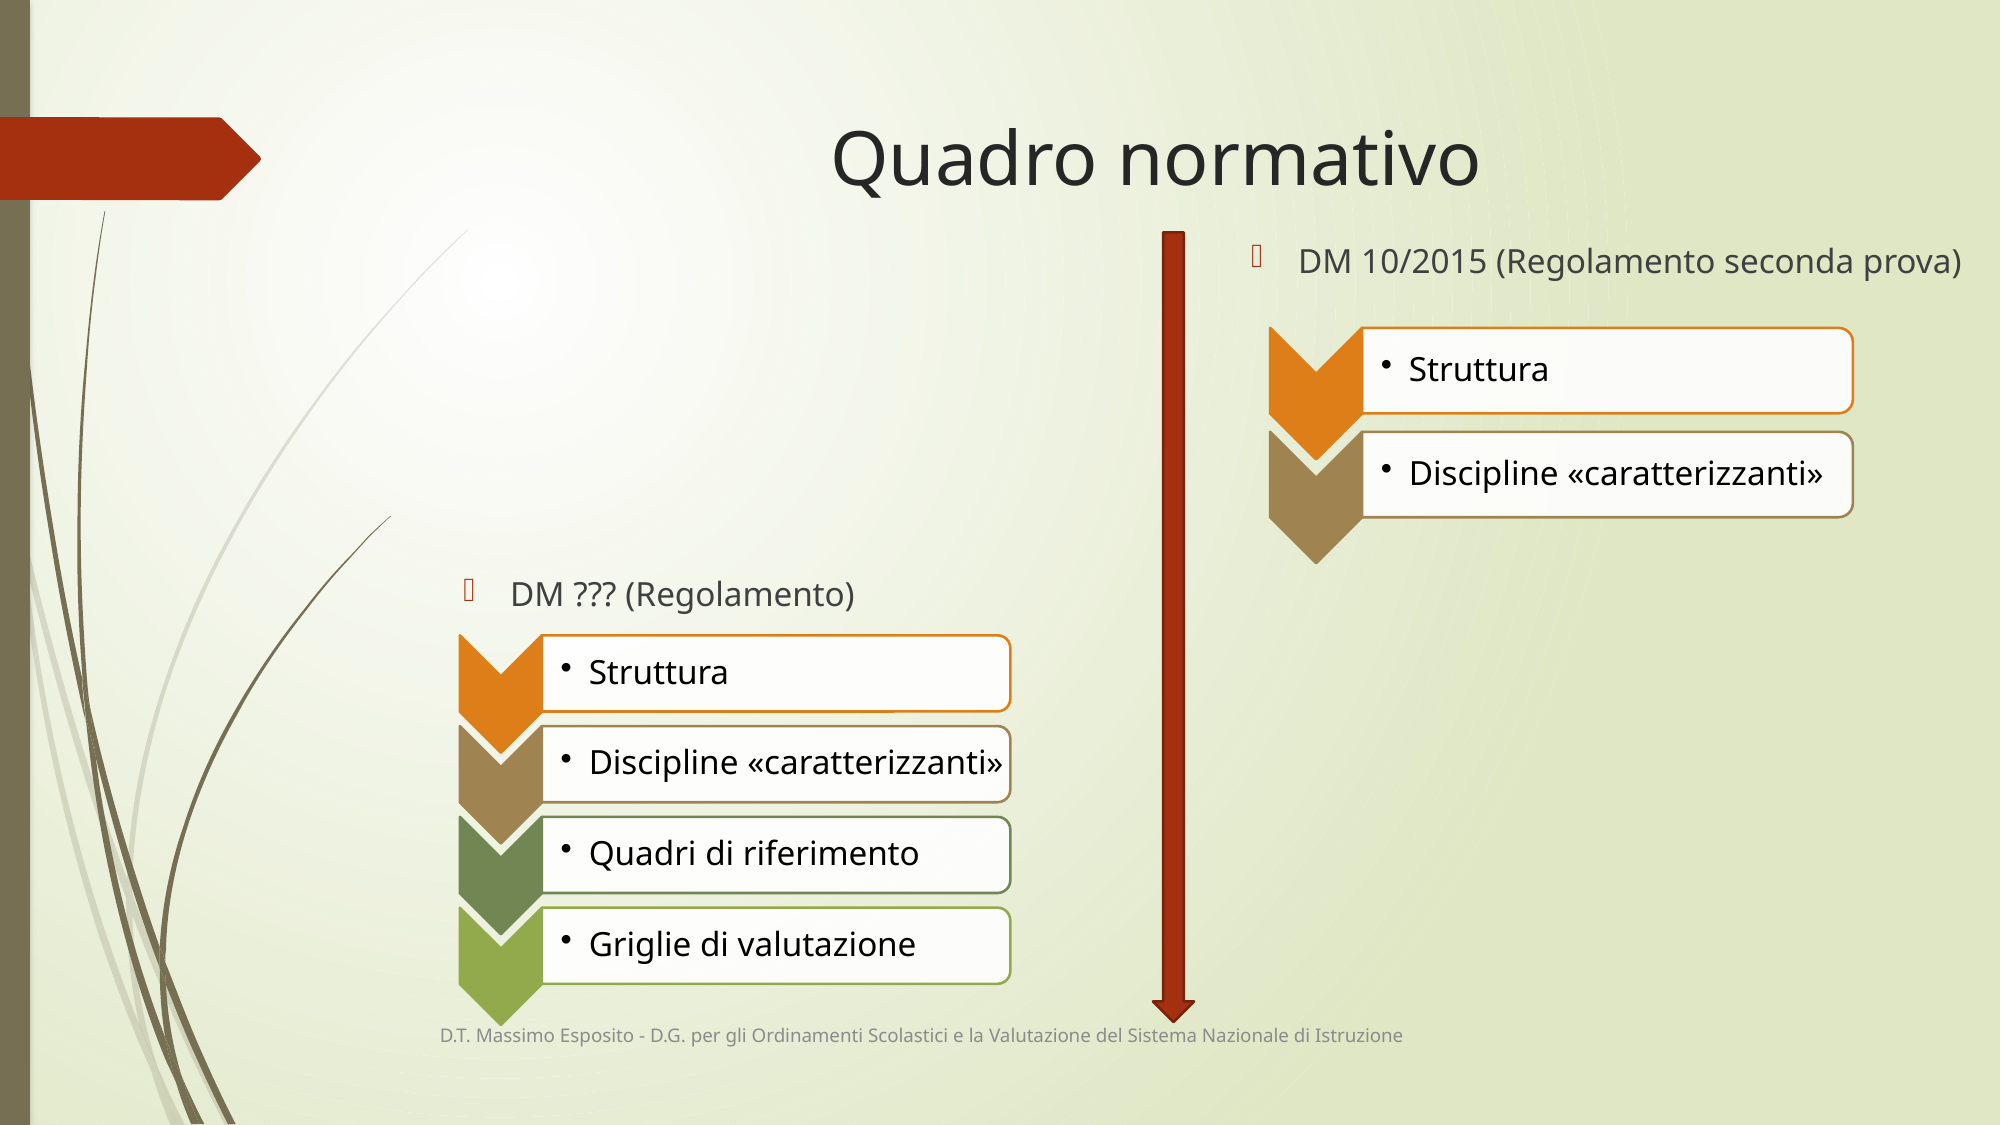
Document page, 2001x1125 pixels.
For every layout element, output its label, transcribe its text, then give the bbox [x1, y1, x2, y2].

title Quadro normativo [425, 102, 1888, 313]
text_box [459, 635, 1011, 1026]
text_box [1269, 327, 1854, 564]
text_box [1151, 231, 1196, 1023]
footer D.T. Massimo Esposito - D.G. per gli Ordinamenti Scolastici e la Valutazione del Sistema Nazionale di Istruzione [424, 1006, 1675, 1067]
list DM ??? (Regolamento) [373, 566, 1103, 666]
text_box DM 10/2015 (Regolamento seconda prova) [1186, 232, 1991, 361]
